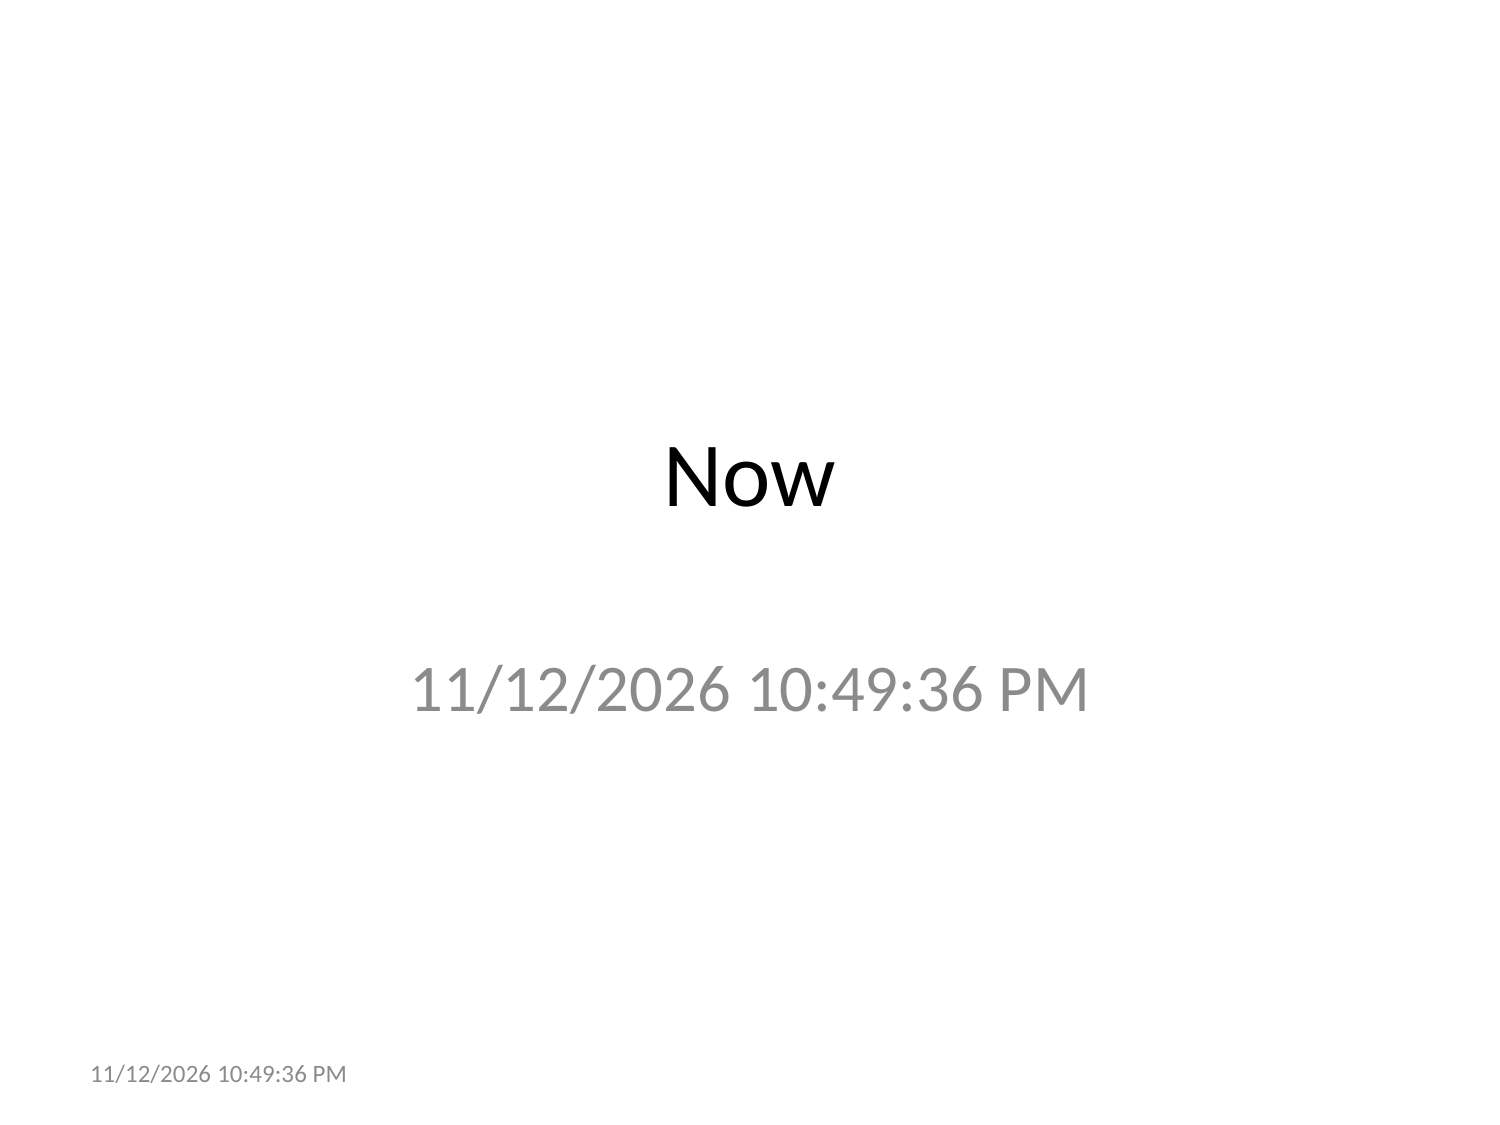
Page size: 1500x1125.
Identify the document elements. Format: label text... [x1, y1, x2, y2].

subtitle 2011-12-19 10:20:04 AM [225, 637, 1275, 925]
title Now [112, 349, 1388, 591]
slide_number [75, 1042, 425, 1103]
